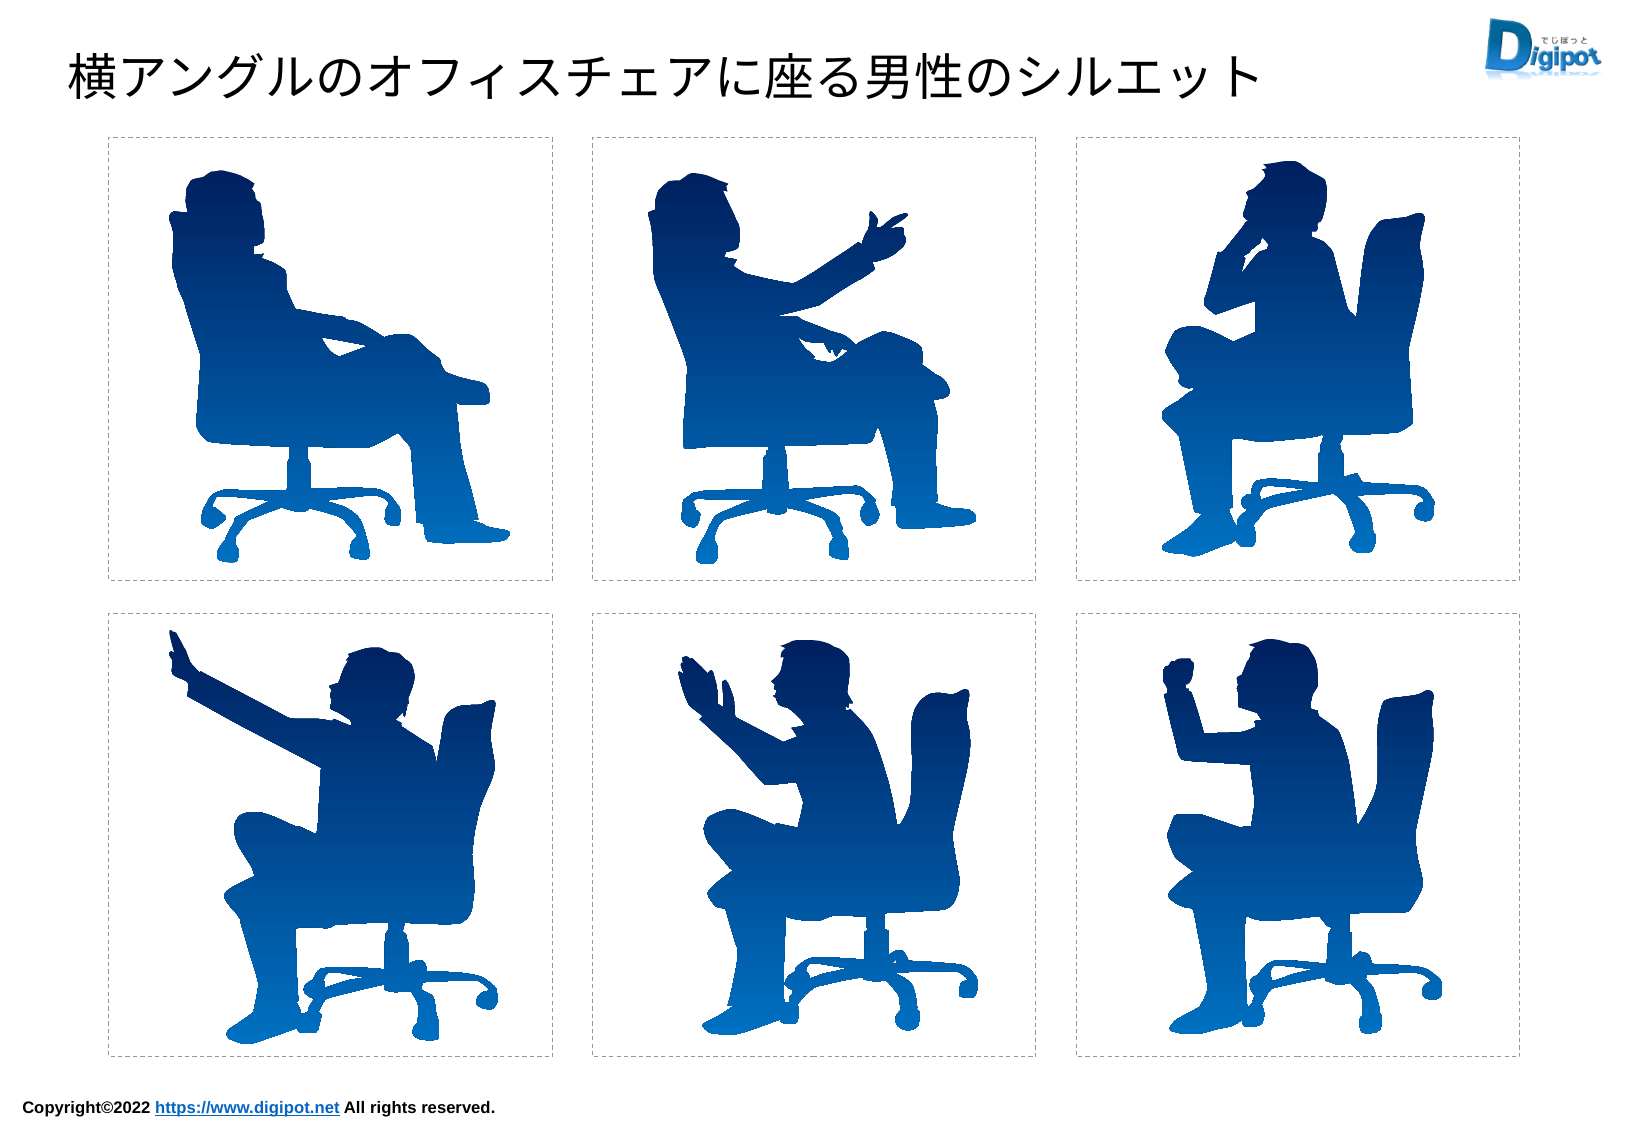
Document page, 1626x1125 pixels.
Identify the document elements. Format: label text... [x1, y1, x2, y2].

text_box [648, 172, 977, 565]
text_box [169, 629, 498, 1044]
text_box [169, 170, 510, 563]
text_box [1162, 639, 1443, 1035]
text_box [678, 639, 979, 1036]
text_box [1161, 160, 1436, 557]
text_box 横アングルのオフィスチェアに座る男性のシルエット [52, 38, 1280, 113]
picture [1485, 18, 1602, 82]
